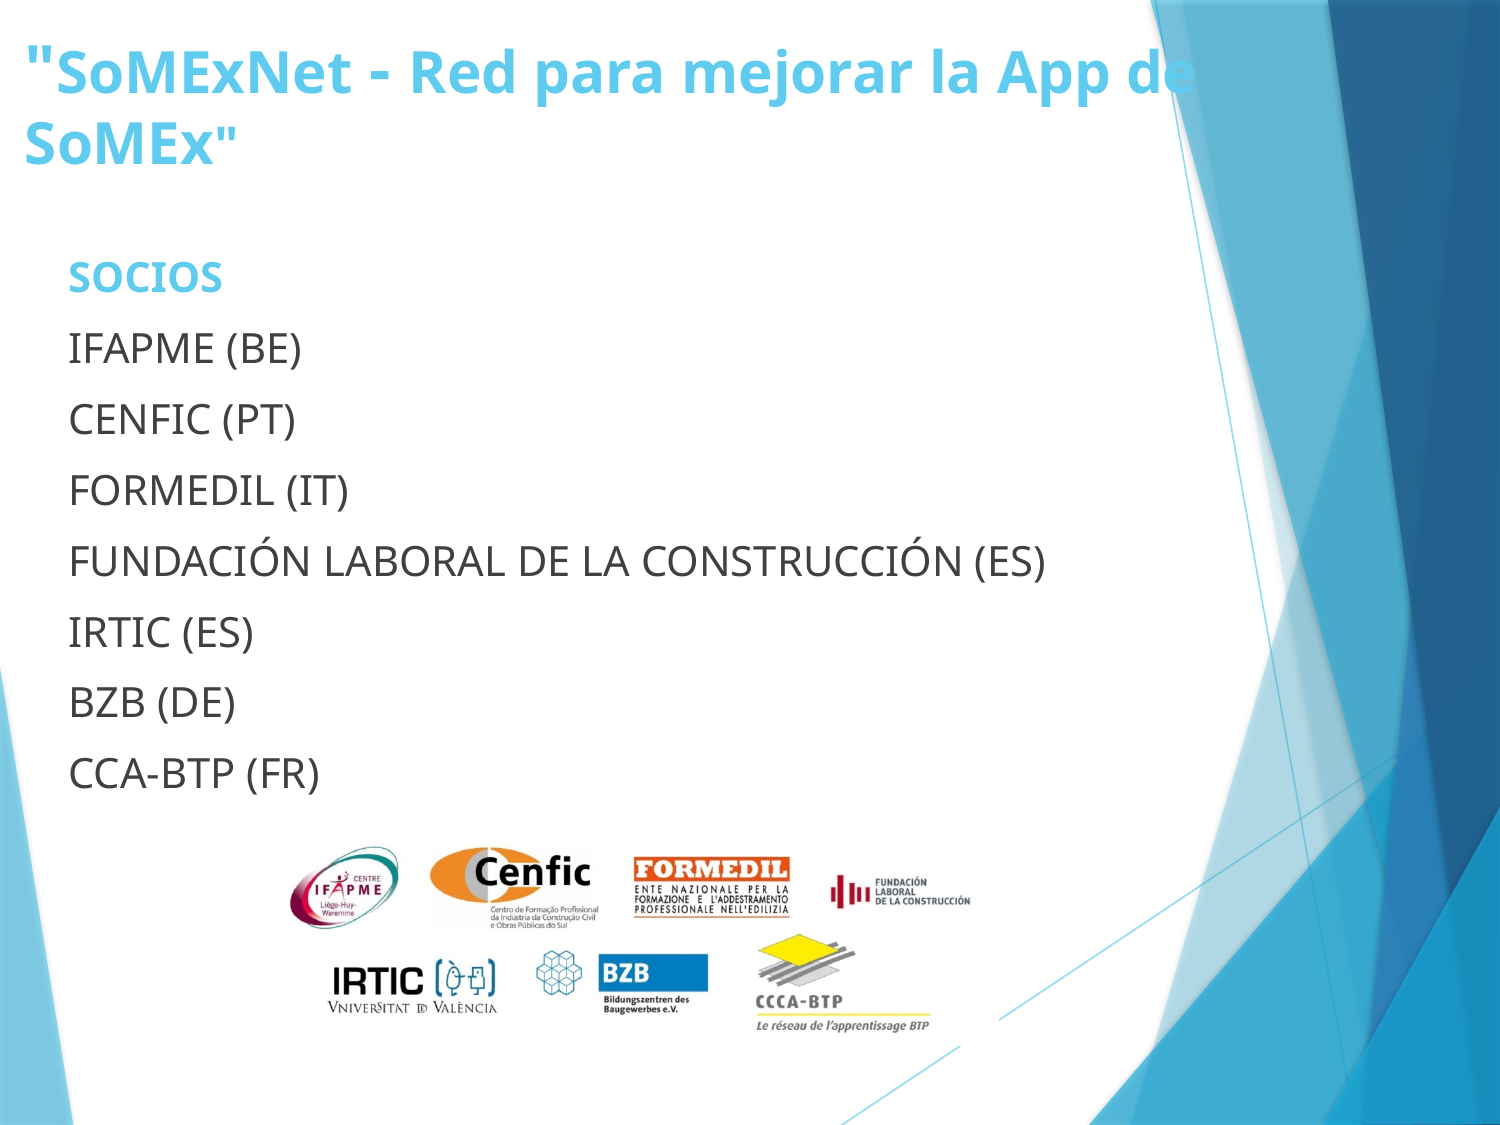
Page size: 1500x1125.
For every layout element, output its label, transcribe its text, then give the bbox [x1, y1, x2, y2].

picture [265, 821, 1000, 1053]
title "SoMExNet - Red para mejorar la App de SoMEx" [10, 19, 1384, 102]
list SOCIOS IFAPME (BE) CENFIC (PT) FORMEDIL (IT) FUNDACIÓN LABORAL DE LA CONSTRUCCIÓN (ES) IRTIC (ES) BZB (DE) CCA-BTP (FR) [53, 243, 1341, 1083]
